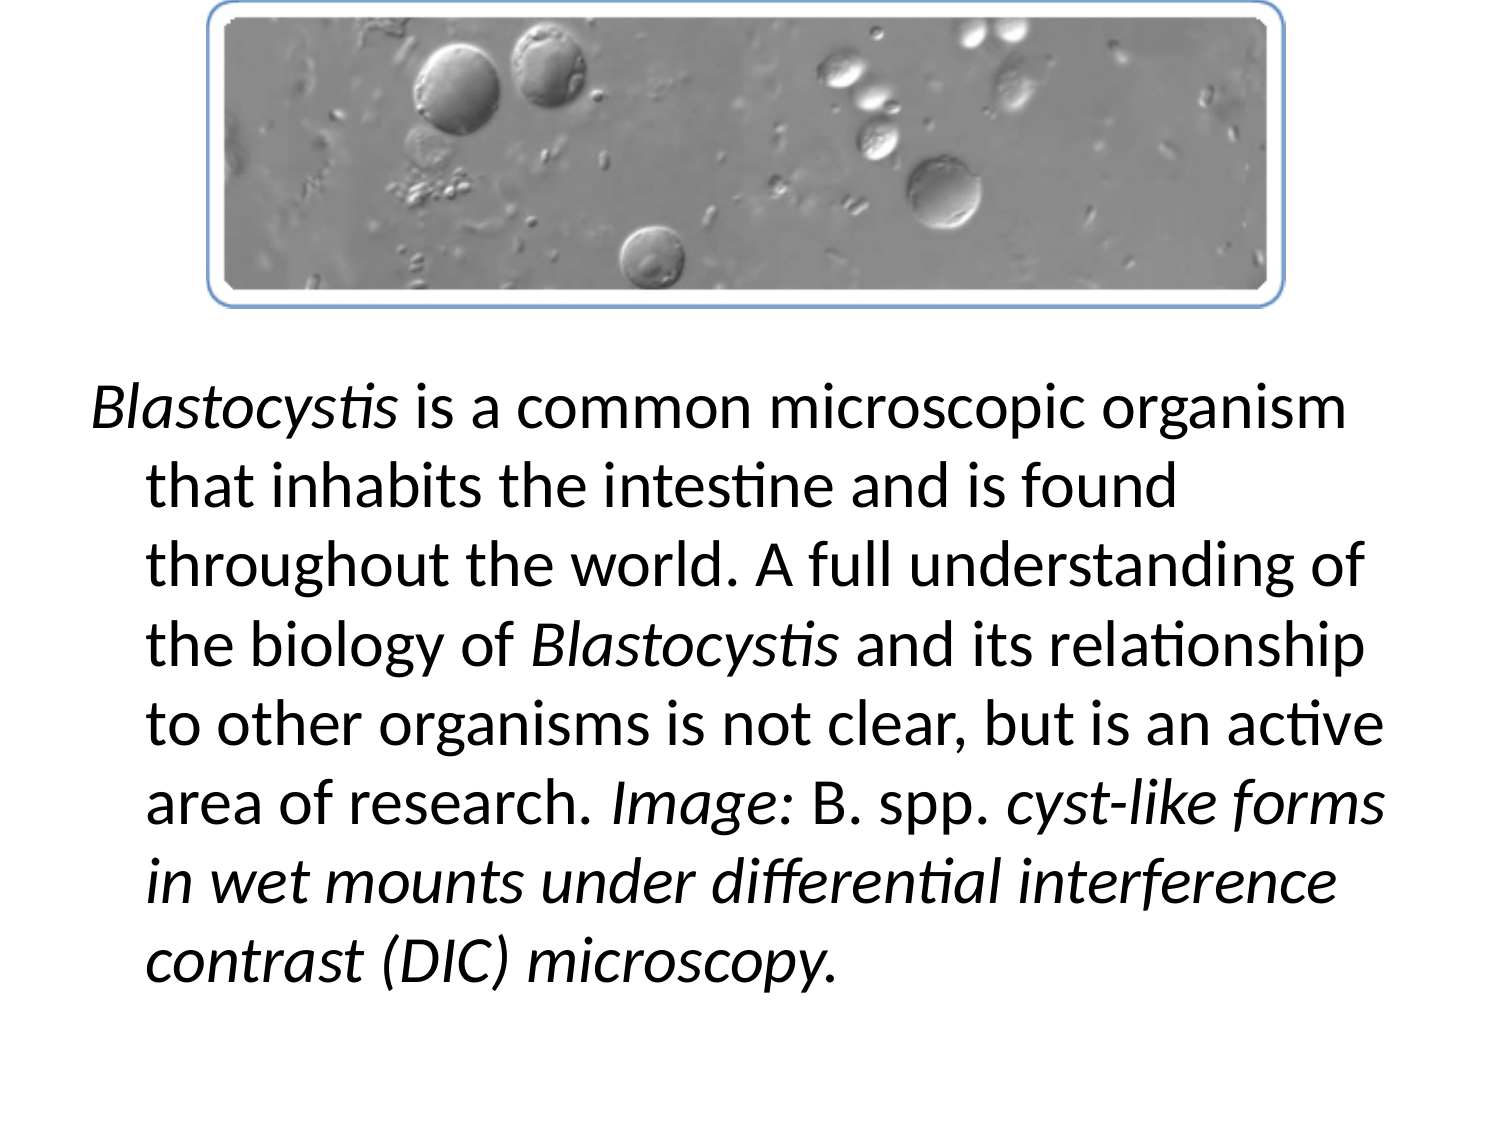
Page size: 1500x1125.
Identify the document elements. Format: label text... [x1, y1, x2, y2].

list Blastocystis is a common microscopic organism that inhabits the intestine and is found throughout the world. A full understanding of the biology of Blastocystis and its relationship to other organisms is not clear, but is an active area of research. Image: B. spp. cyst-like forms in wet mounts under differential interference contrast (DIC) microscopy. [75, 262, 1425, 1005]
picture [206, 0, 1286, 309]
